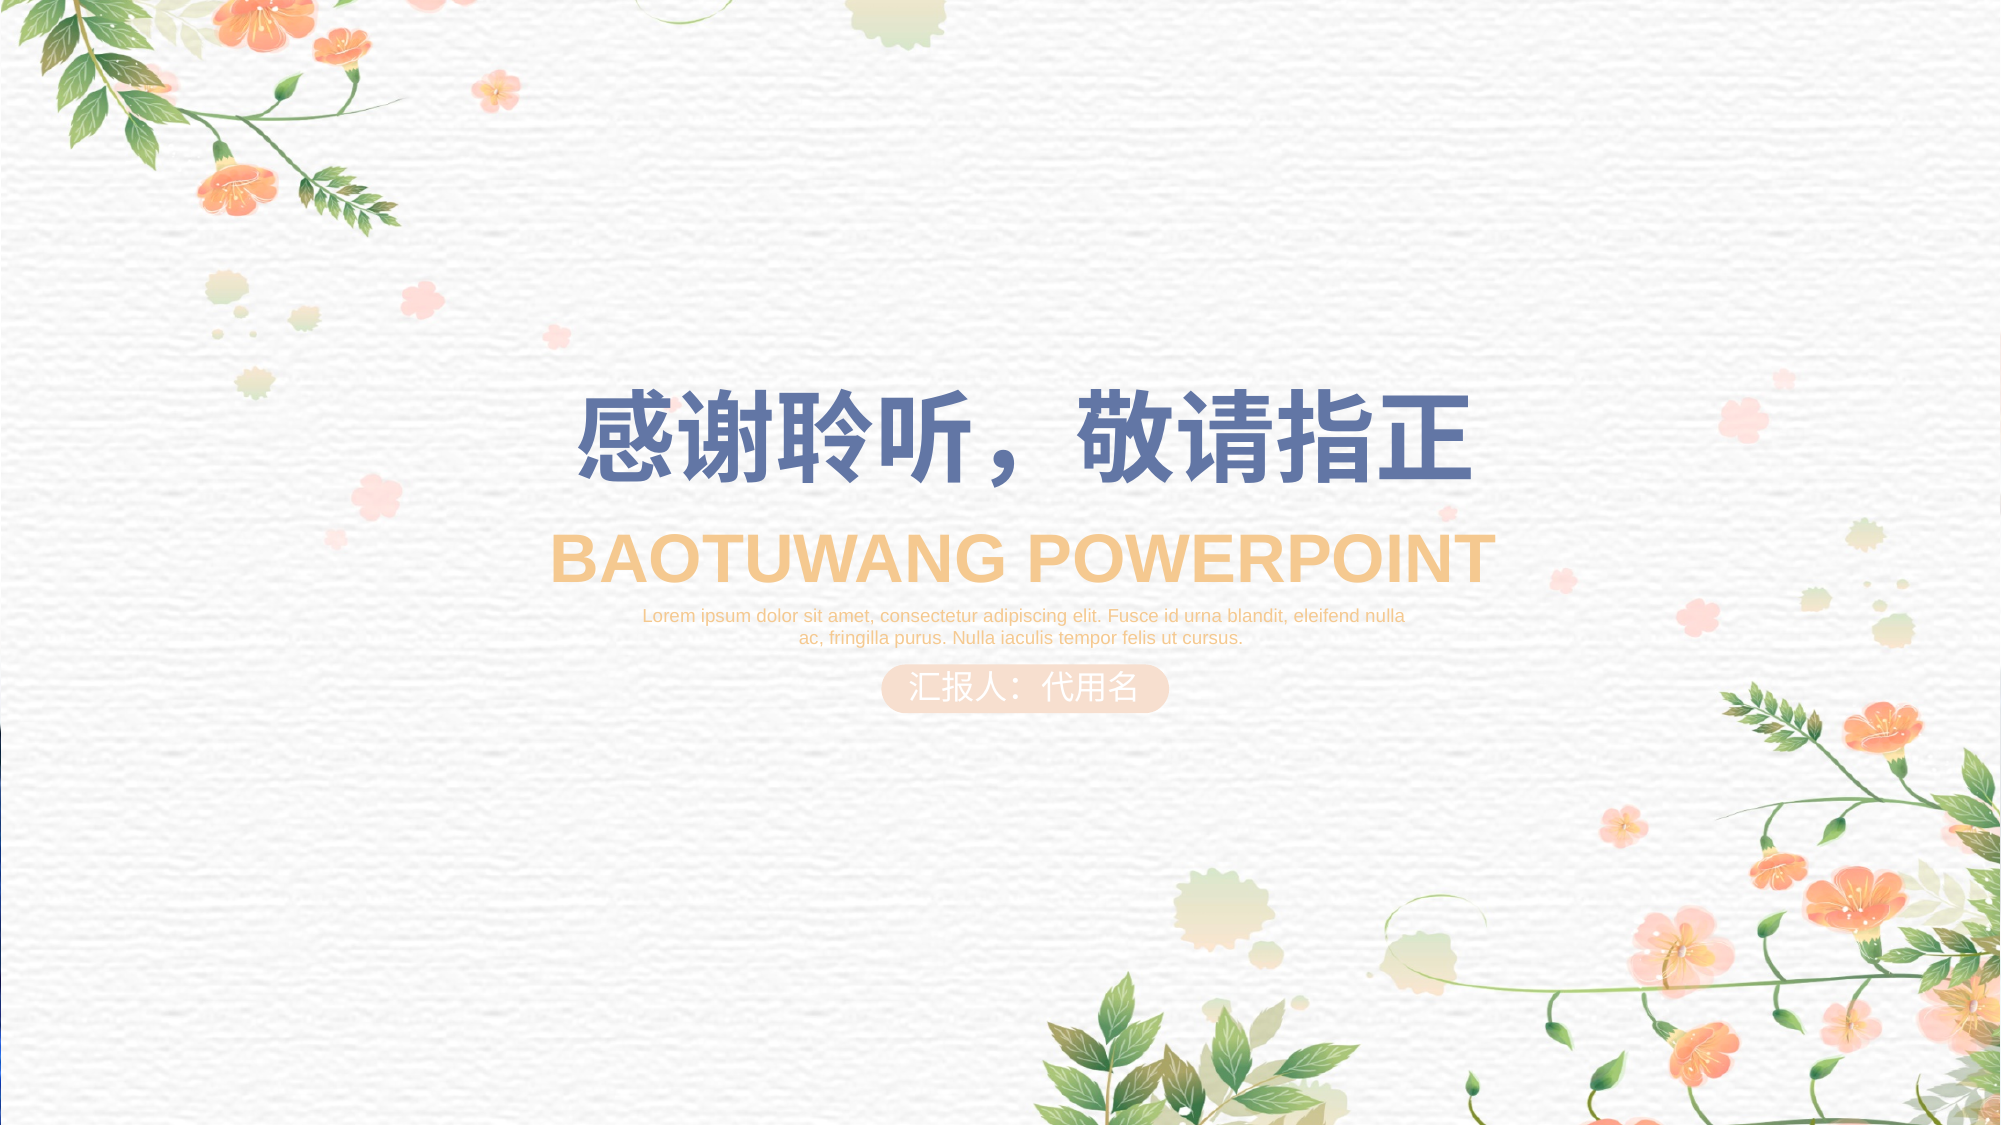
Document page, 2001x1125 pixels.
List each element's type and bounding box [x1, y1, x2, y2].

picture [2, 0, 2001, 1125]
text_box [534, 507, 1513, 655]
